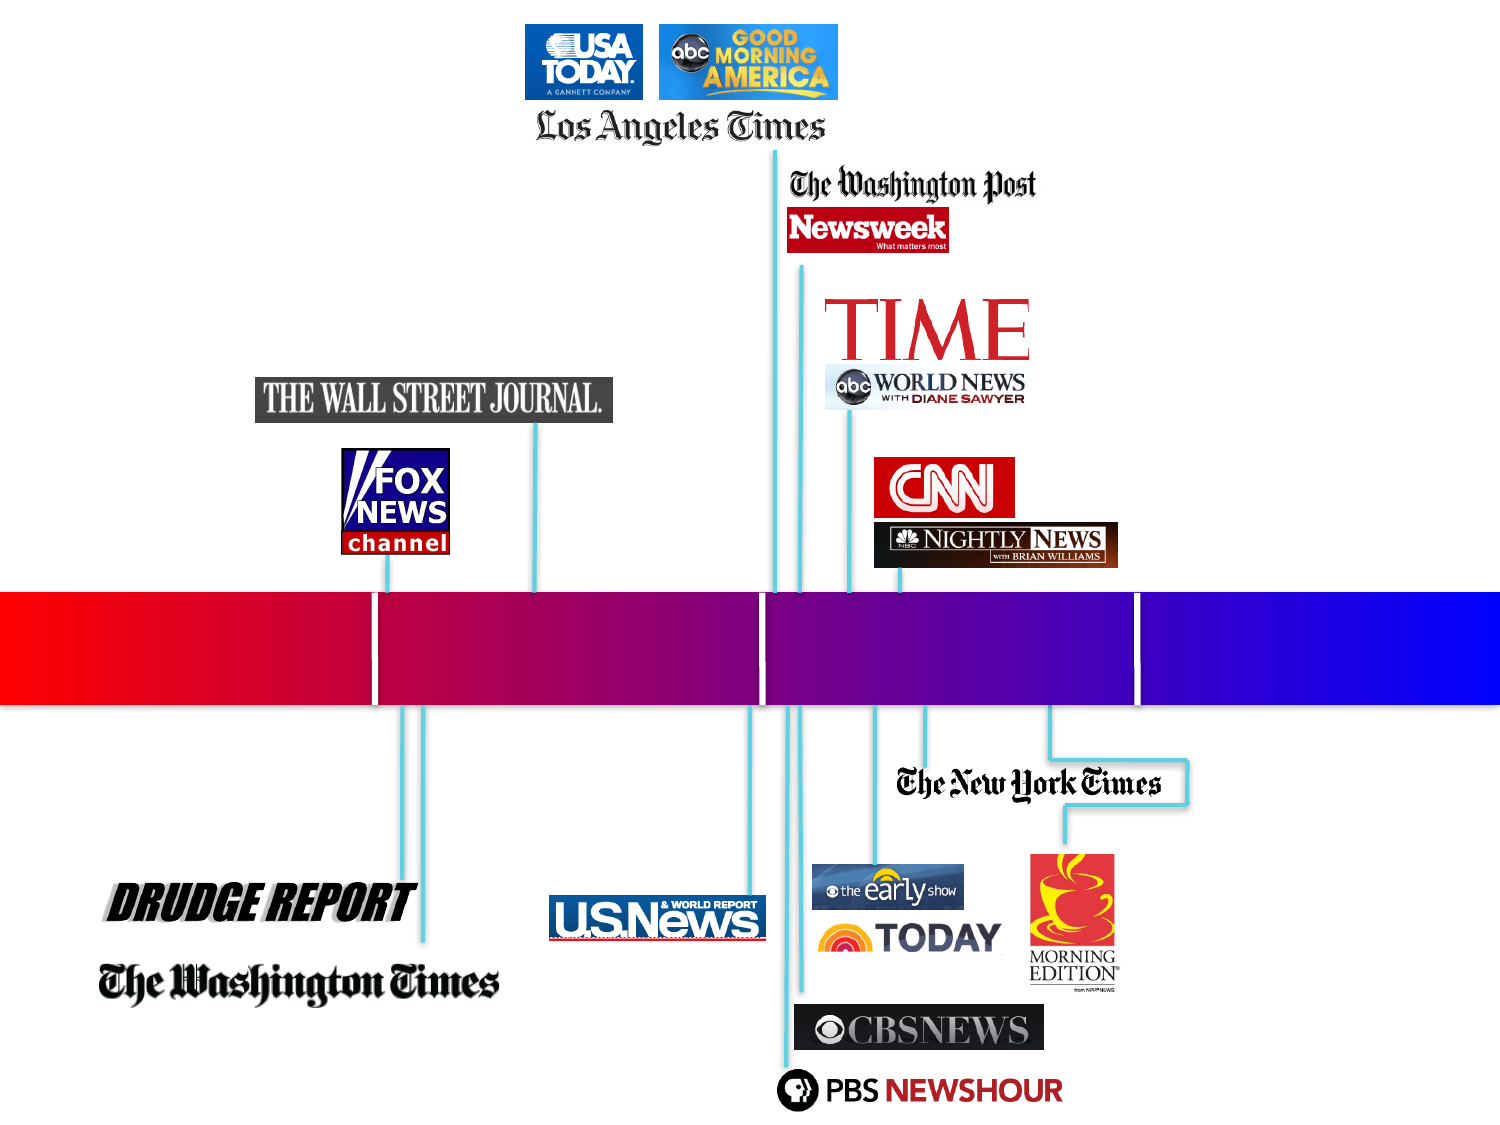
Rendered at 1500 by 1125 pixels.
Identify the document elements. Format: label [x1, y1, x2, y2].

picture [824, 299, 1030, 361]
text_box [0, 713, 1500, 1125]
text_box [1141, 592, 1500, 706]
picture [99, 942, 578, 1015]
picture [99, 879, 424, 926]
picture [787, 162, 1044, 253]
picture [874, 522, 1118, 568]
picture [874, 457, 1016, 518]
picture [824, 364, 1031, 411]
text_box [0, 0, 1500, 591]
text_box [382, 592, 759, 706]
picture [895, 759, 1163, 806]
picture [534, 104, 826, 151]
picture [341, 448, 451, 556]
picture [775, 1067, 1066, 1113]
picture [801, 888, 1003, 956]
text_box [0, 592, 371, 706]
picture [812, 864, 964, 885]
picture [254, 377, 614, 423]
picture [794, 1004, 1044, 1051]
picture [524, 24, 643, 101]
picture [549, 894, 767, 941]
picture [659, 24, 838, 101]
picture [1024, 849, 1124, 1001]
text_box [771, 592, 1134, 706]
